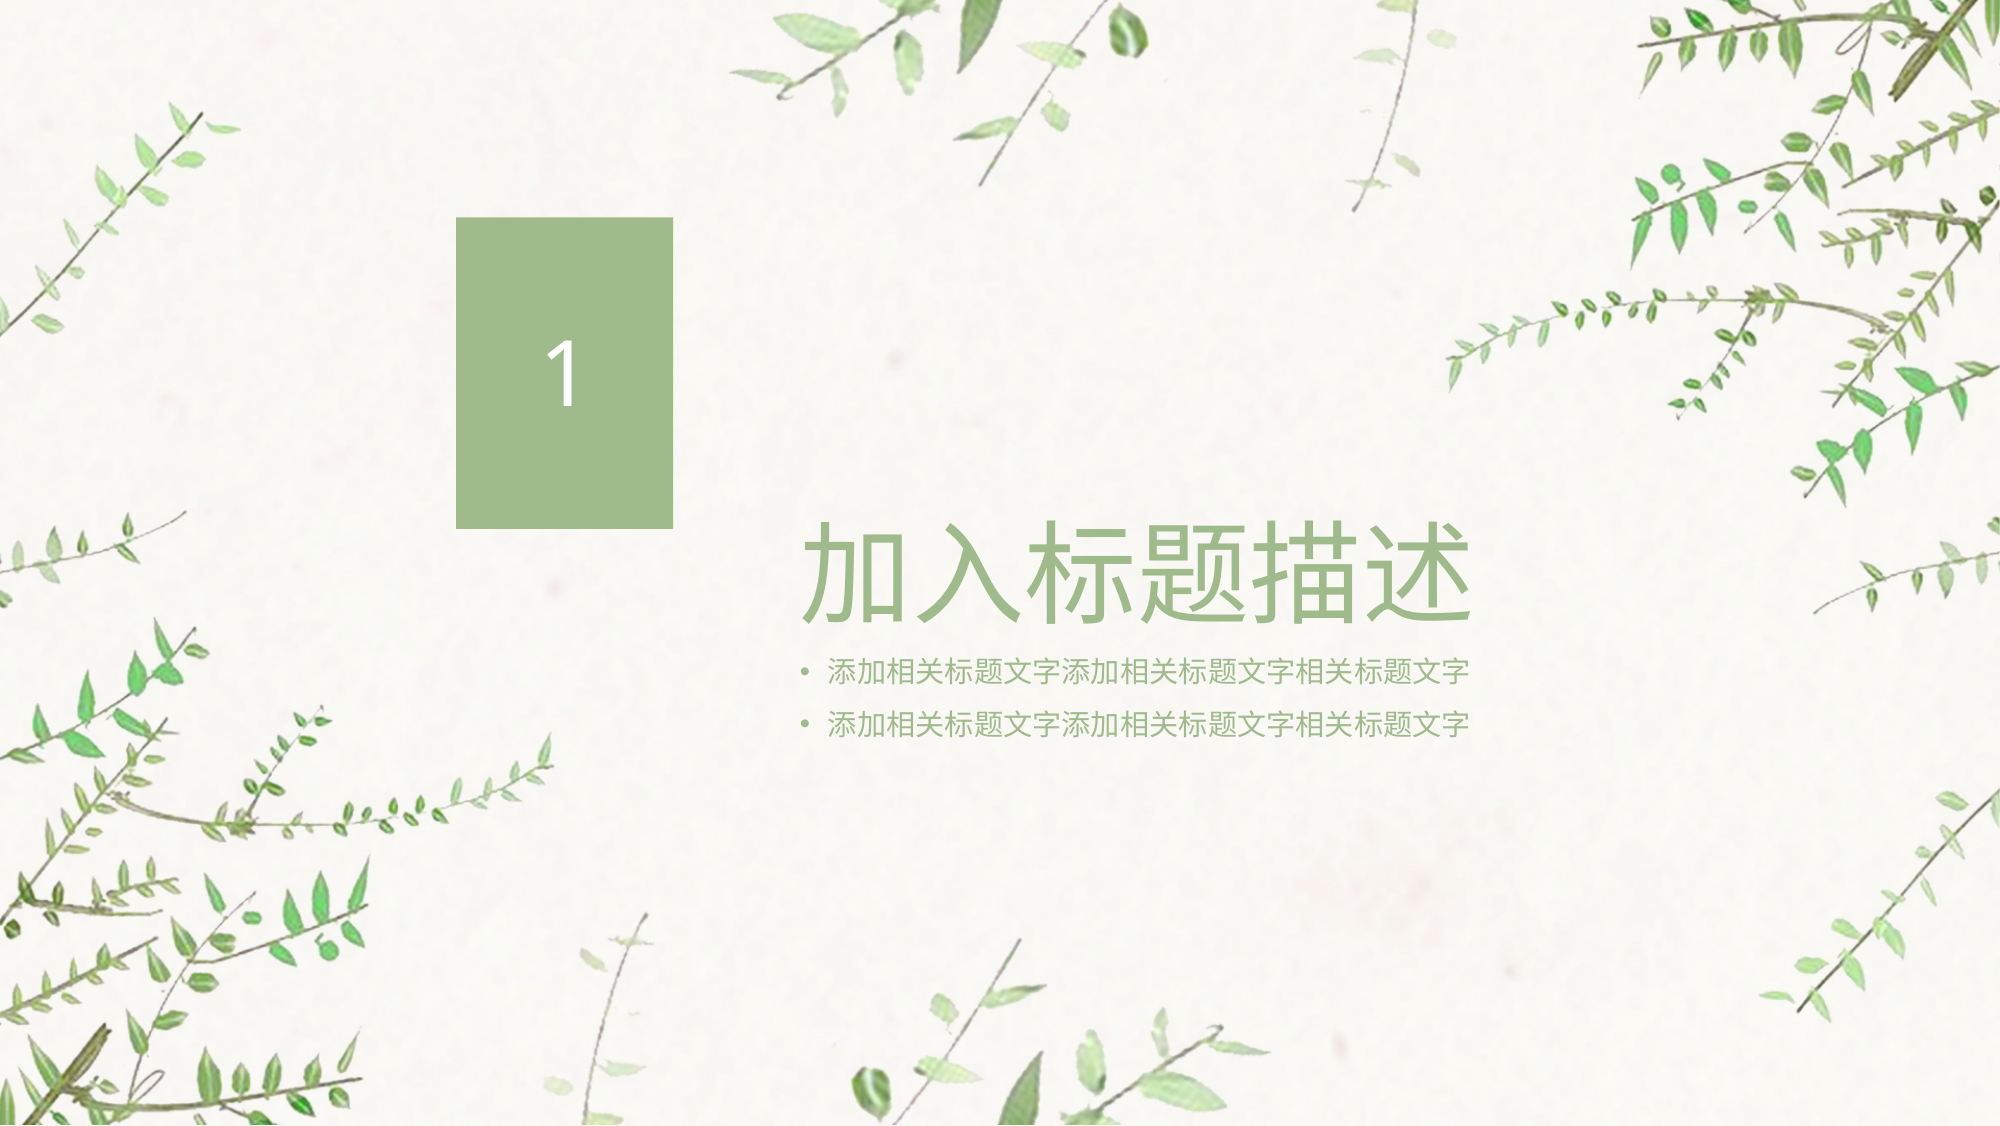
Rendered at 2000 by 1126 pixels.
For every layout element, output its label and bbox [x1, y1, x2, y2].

picture [0, 0, 2000, 1126]
text_box [455, 217, 674, 530]
